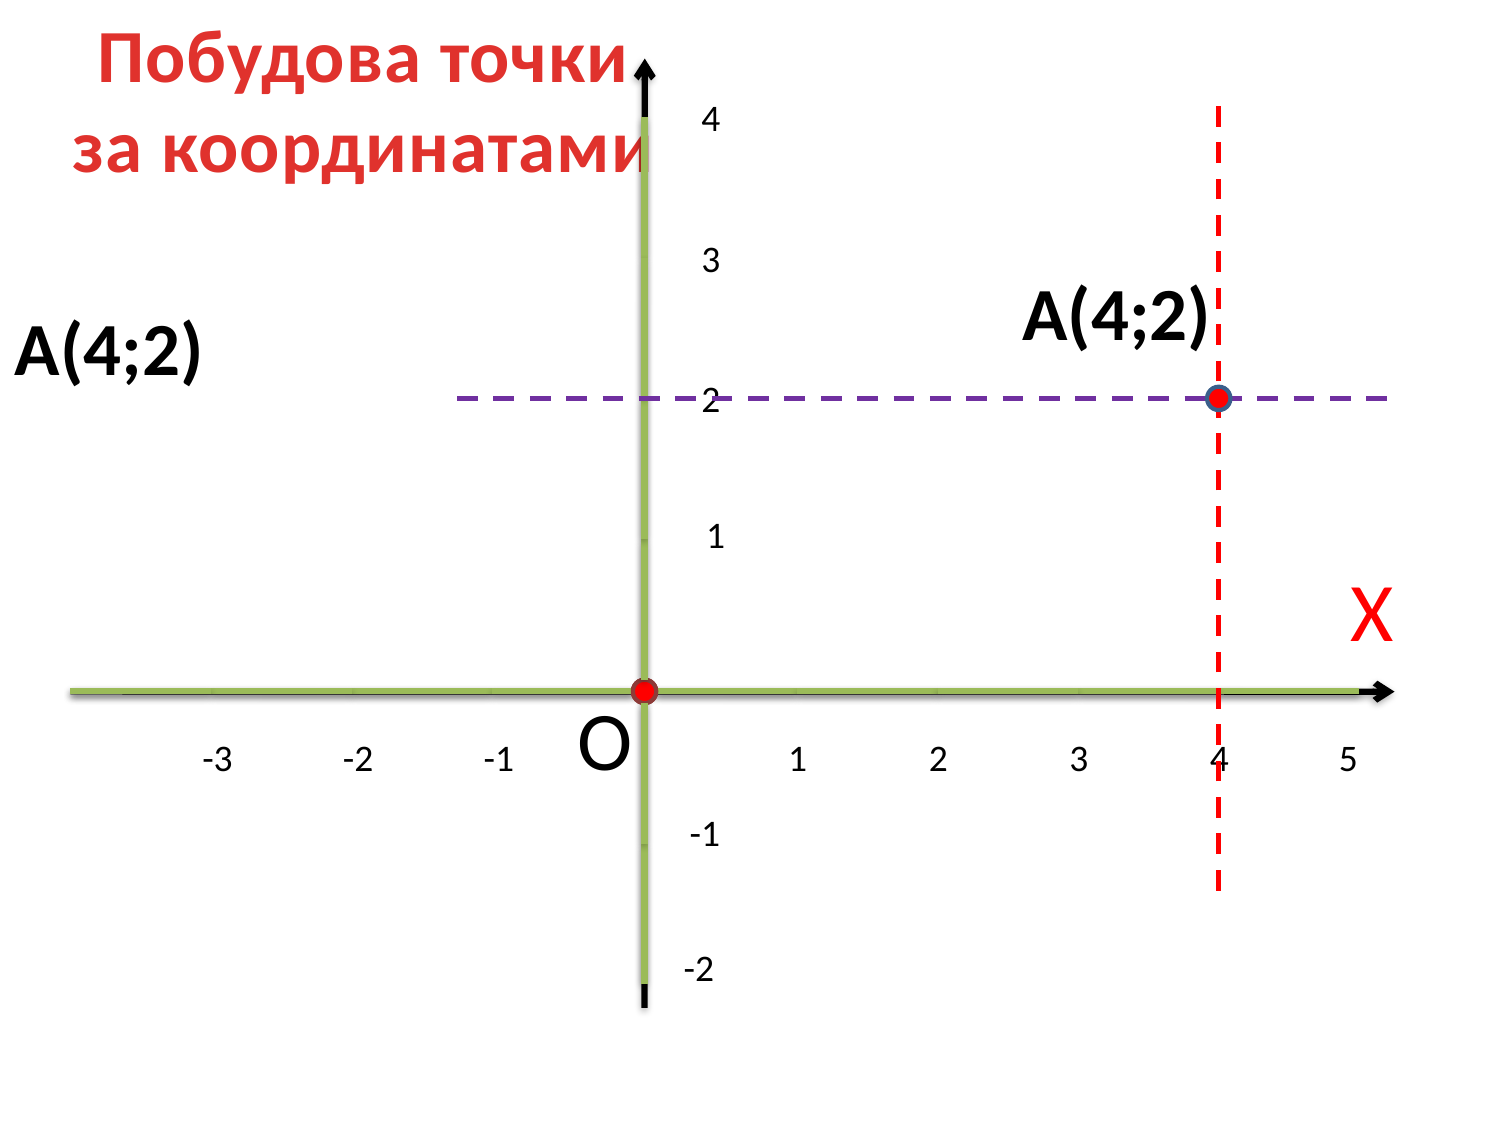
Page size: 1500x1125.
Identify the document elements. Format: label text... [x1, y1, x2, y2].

text_box Побудова точки за координатами [0, 0, 727, 195]
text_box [70, 58, 1395, 1008]
text_box А(4;2) [0, 292, 64, 398]
